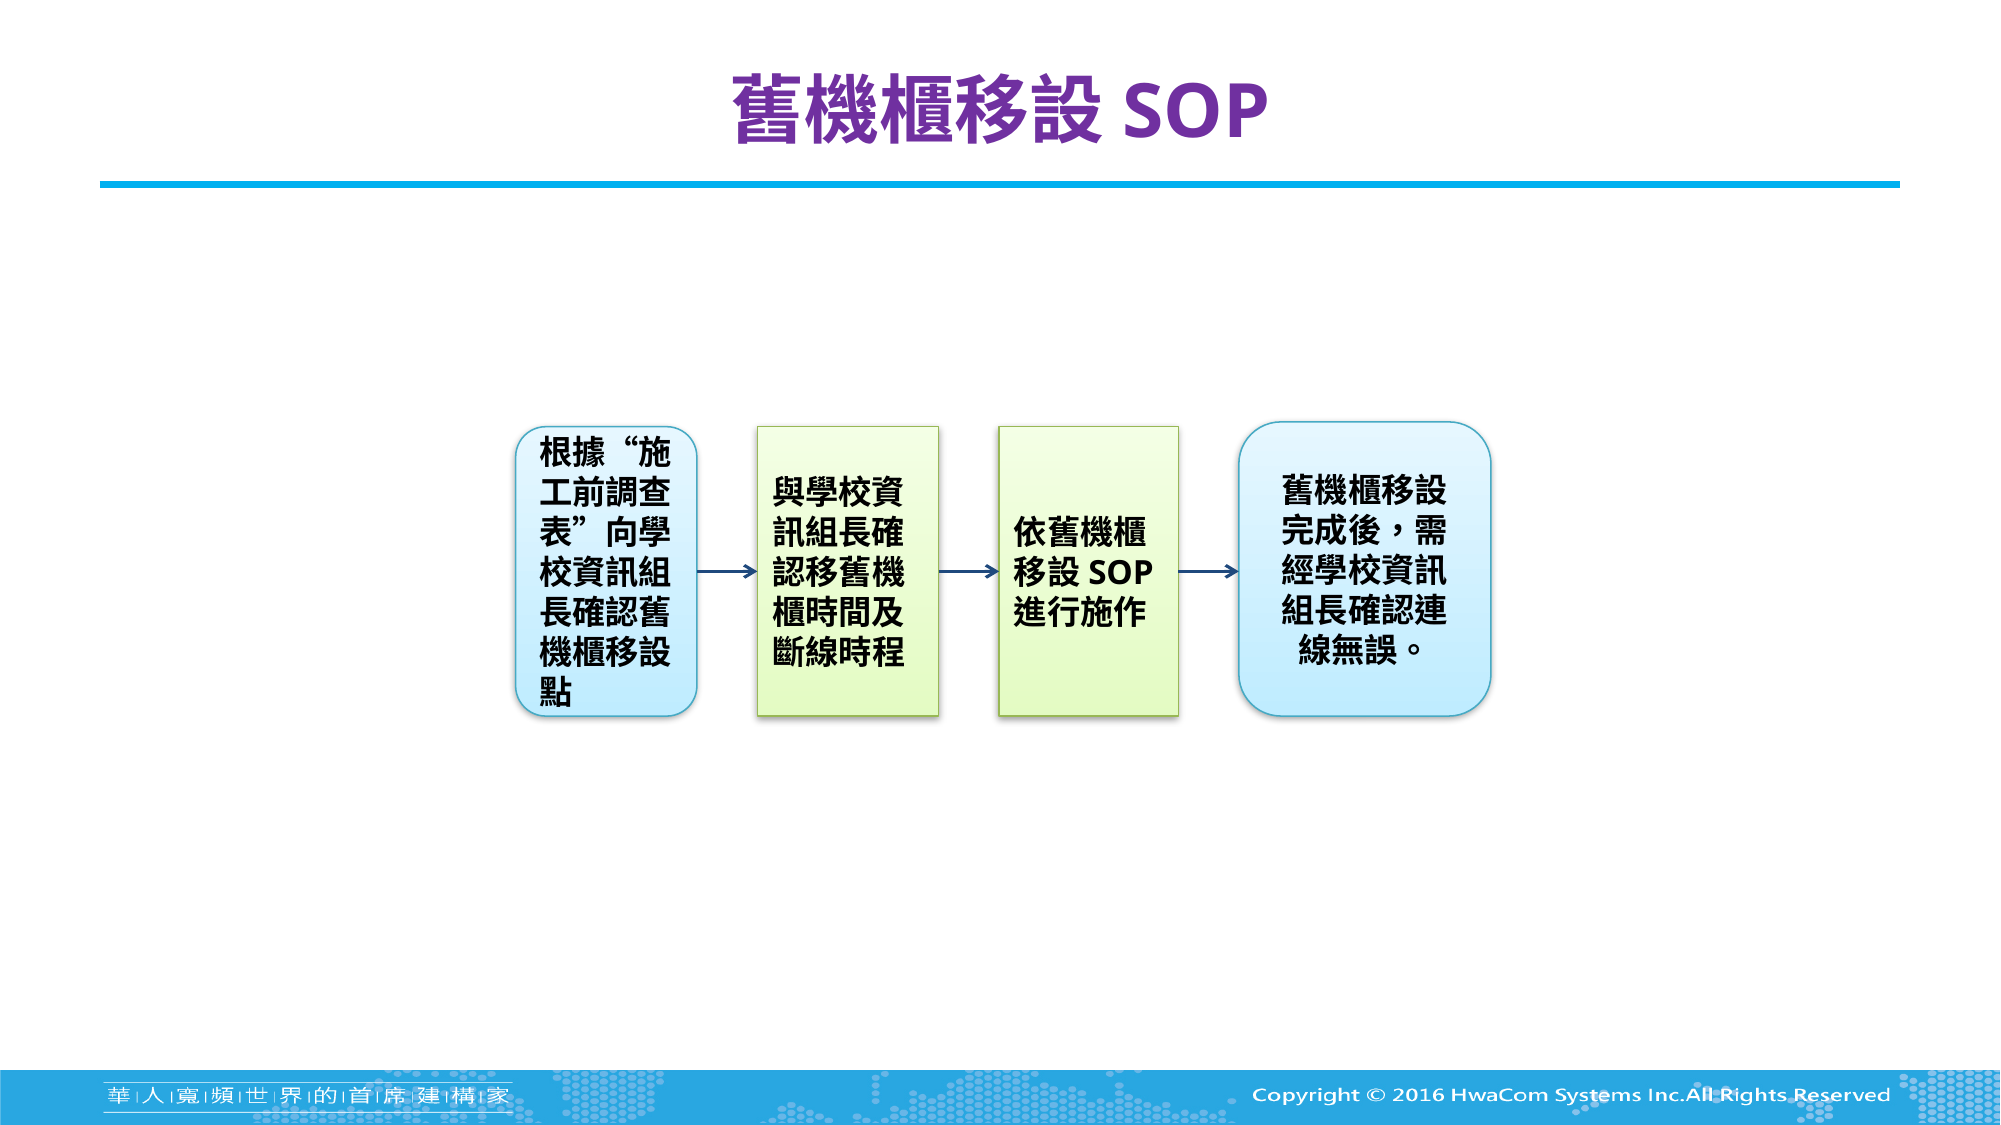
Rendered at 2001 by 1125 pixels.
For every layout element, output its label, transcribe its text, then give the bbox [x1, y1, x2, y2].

picture [0, 1070, 2000, 1125]
title 舊機櫃移設SOP [99, 45, 1900, 171]
text_box 依舊機櫃移設SOP進行施作 [998, 426, 1179, 717]
text_box 與學校資訊組長確認移舊機櫃時間及斷線時程 [757, 426, 939, 717]
text_box 舊機櫃移設完成後，需經學校資訊組長確認連線無誤。 [1238, 421, 1492, 717]
text_box 根據“施工前調查表”向學校資訊組長確認舊機櫃移設點 [514, 425, 698, 717]
